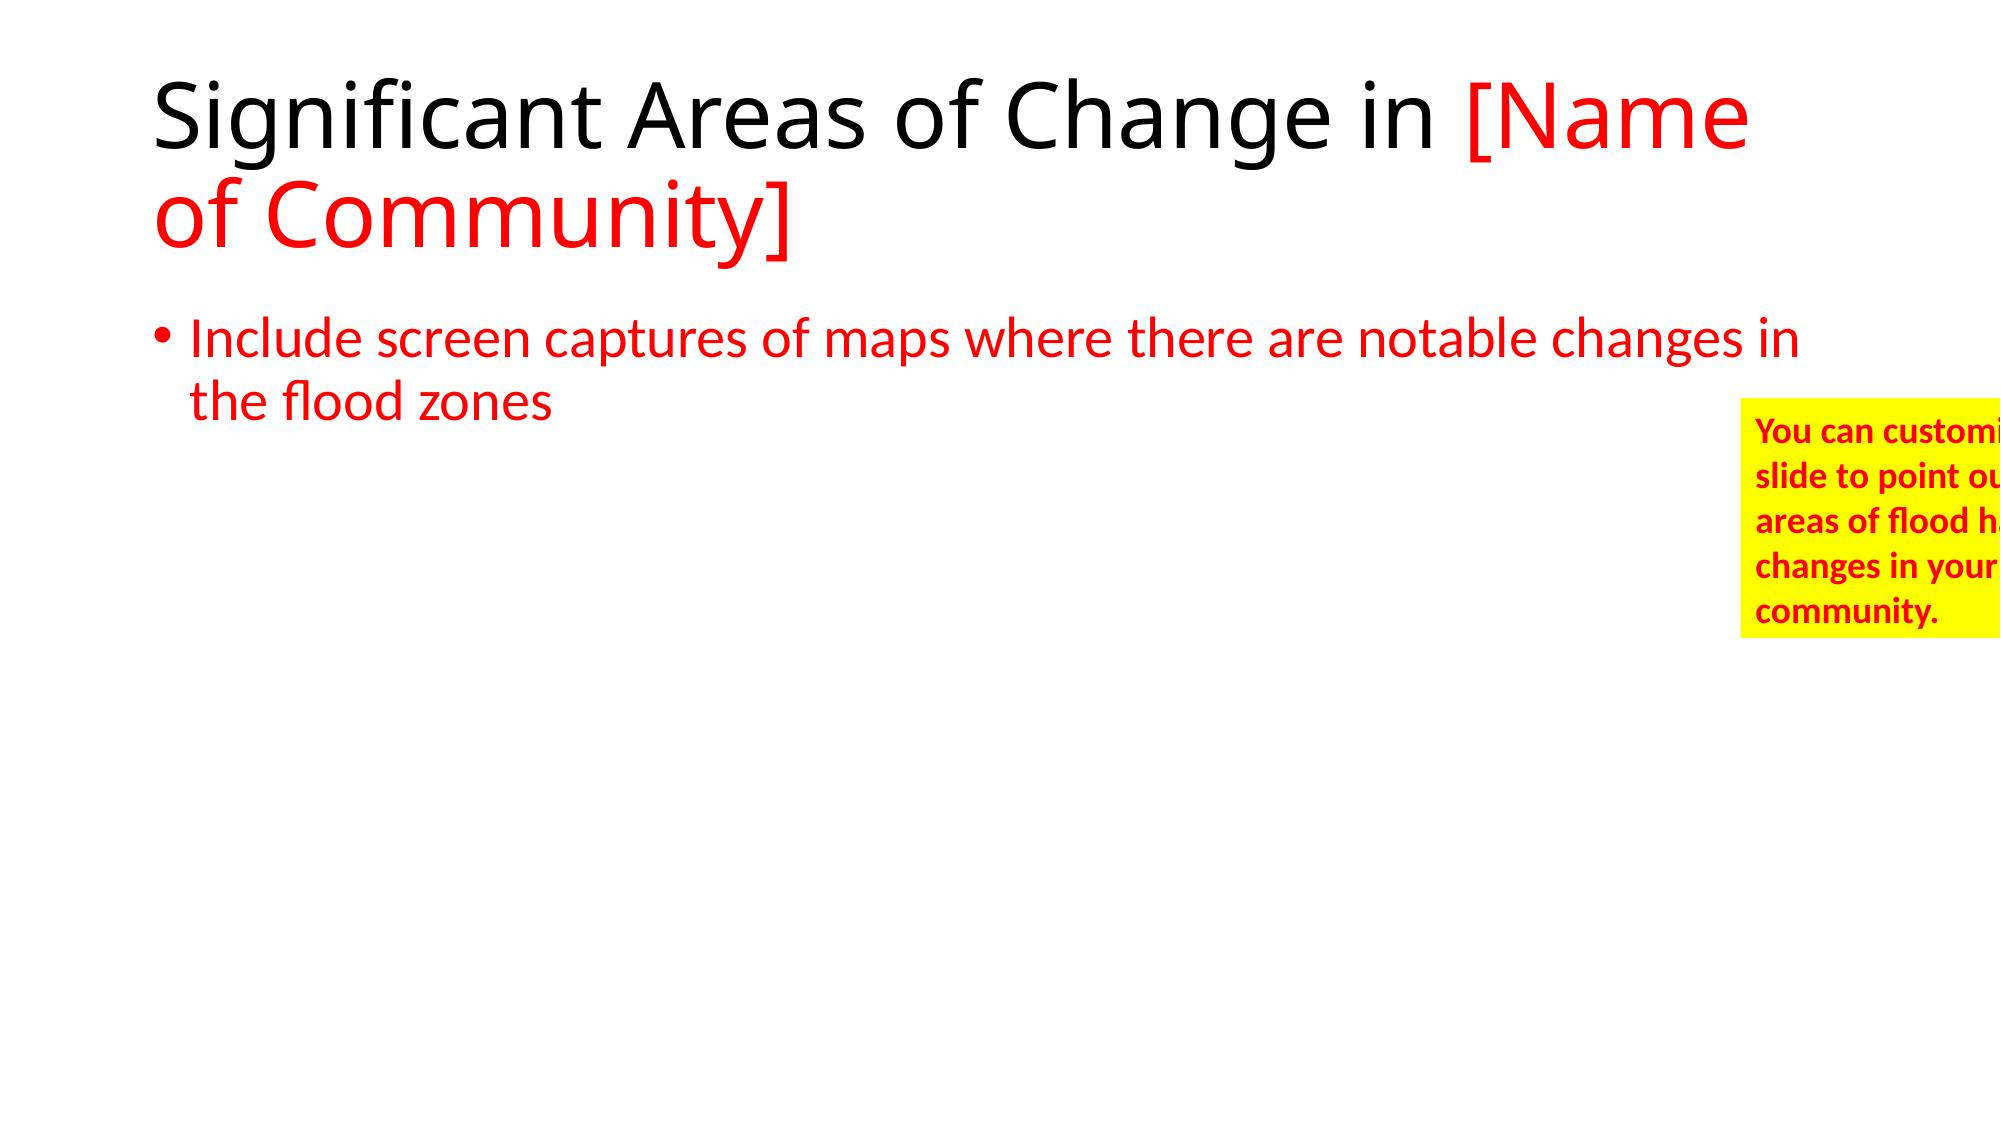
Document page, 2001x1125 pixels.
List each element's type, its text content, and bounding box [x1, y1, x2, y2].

text_box You can customize this slide to point out notable areas of flood hazard changes in your community. [1740, 398, 2000, 638]
title Significant Areas of Change in [Name of Community] [137, 59, 1863, 278]
list Include screen captures of maps where there are notable changes in the flood zones [137, 299, 1863, 1014]
